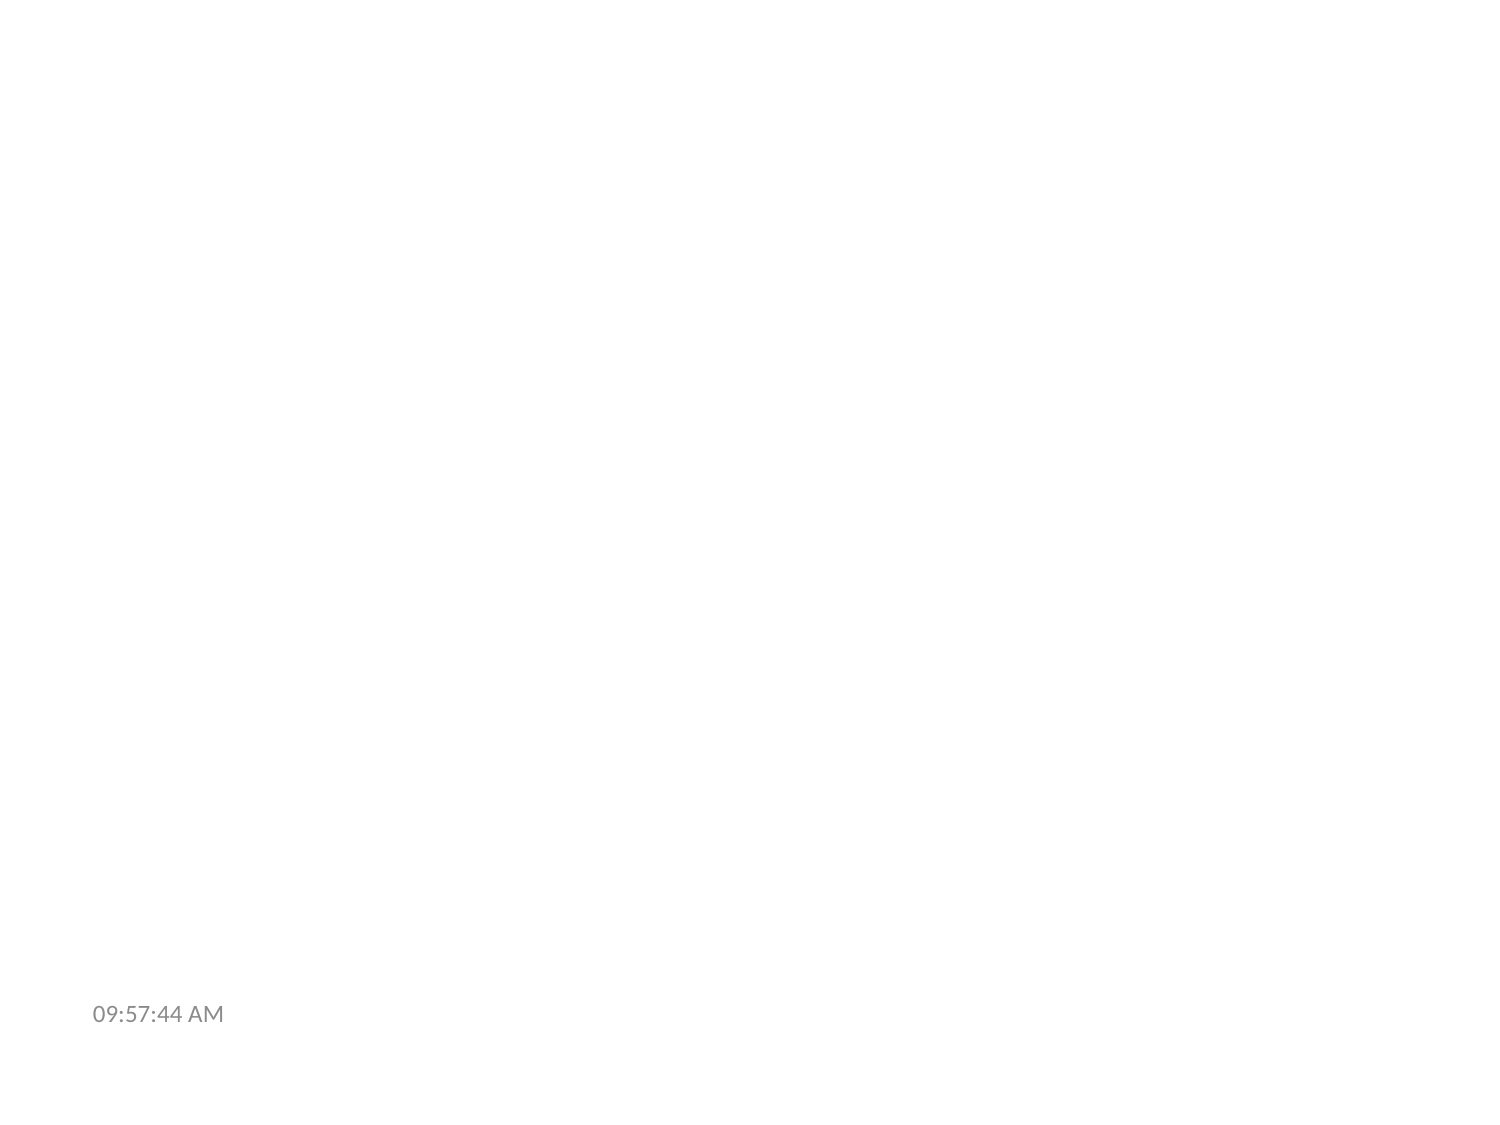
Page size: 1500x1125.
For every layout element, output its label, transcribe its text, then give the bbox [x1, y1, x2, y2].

text_box 3:35:09 PM [77, 982, 428, 1043]
